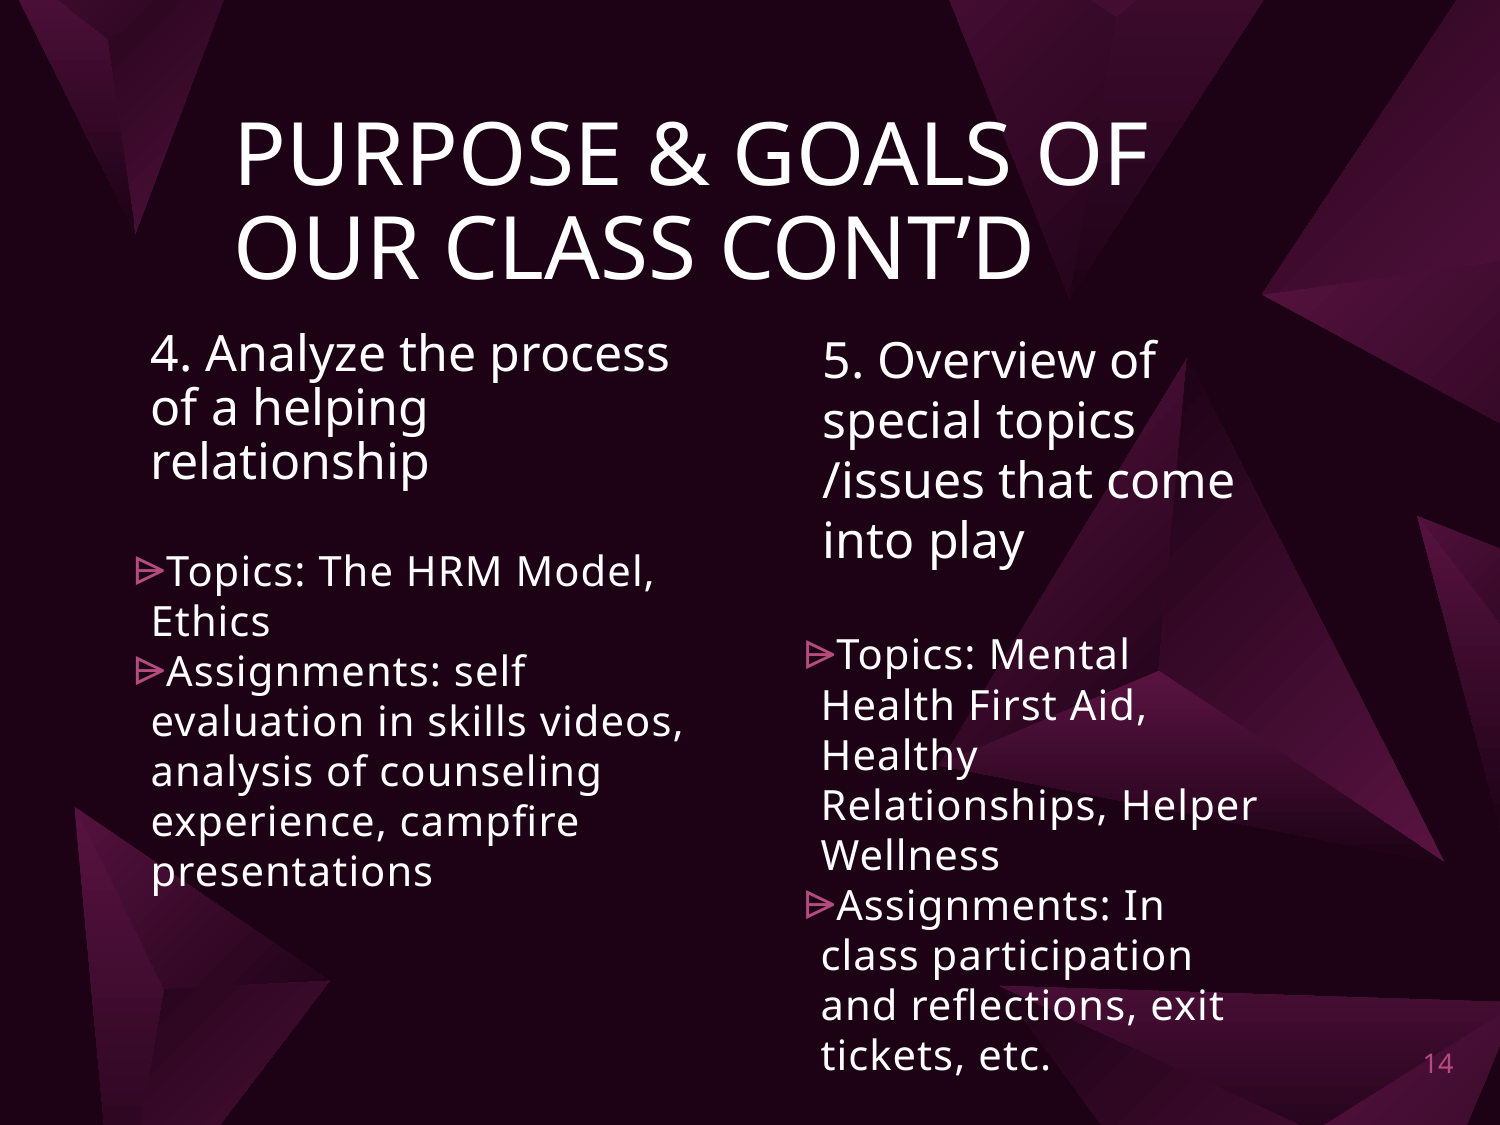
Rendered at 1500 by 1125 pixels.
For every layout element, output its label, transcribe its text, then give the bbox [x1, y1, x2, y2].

slide_number 14 [1402, 1022, 1469, 1109]
title Purpose & Goals of Our Class cont’d [218, 62, 1315, 307]
list 4. Analyze the process of a helping relationship Topics: The HRM Model, Ethics Assignments: self evaluation in skills videos, analysis of counseling experience, campfire presentations [134, 328, 696, 1109]
list 5. Overview of special topics /issues that come into play Topics: Mental Health First Aid, Healthy Relationships, Helper Wellness Assignments: In class participation and reflections, exit tickets, etc. [804, 328, 1273, 1095]
